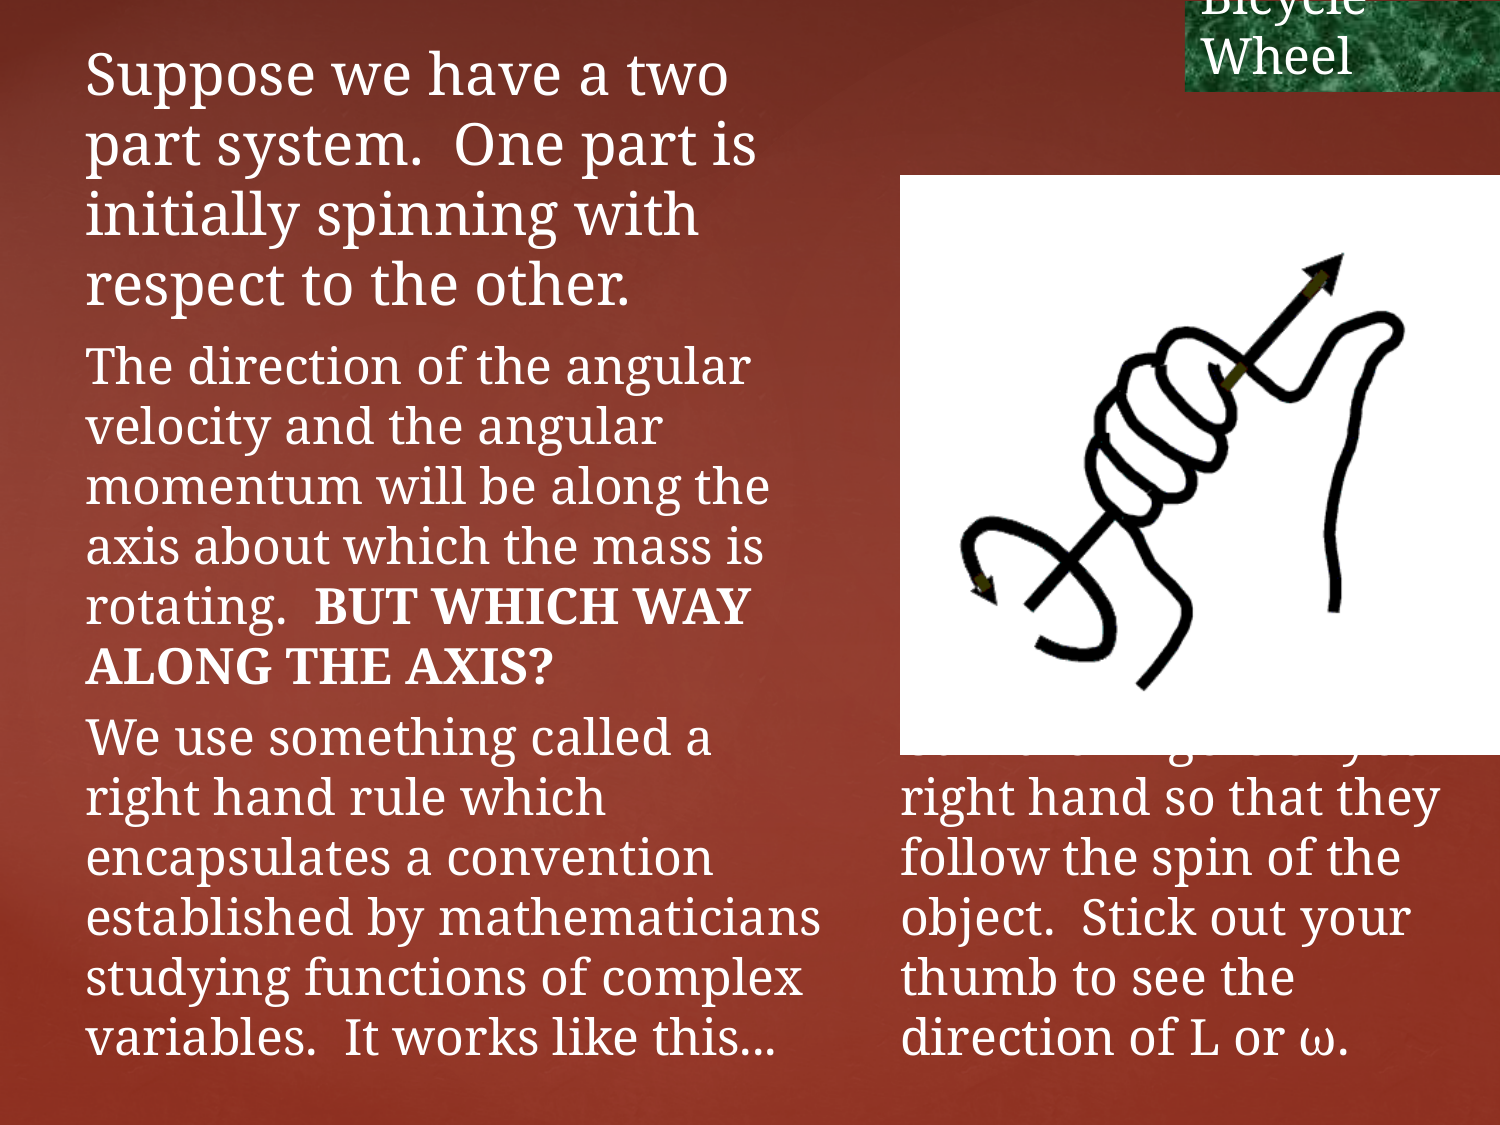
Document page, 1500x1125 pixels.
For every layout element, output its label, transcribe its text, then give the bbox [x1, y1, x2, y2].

text_box We use something called a right hand rule which encapsulates a convention established by mathematicians studying functions of complex variables. It works like this... [70, 779, 851, 1073]
picture [899, 175, 1500, 755]
text_box The direction of the angular velocity and the angular momentum will be along the axis about which the mass is rotating. BUT WHICH WAY ALONG THE AXIS? [70, 402, 836, 703]
text_box Bicycle Wheel [1184, 1, 1500, 92]
text_box Curl the fingers of your right hand so that they follow the spin of the object. Stick out your thumb to see the direction of L or ω. [884, 754, 1485, 1073]
text_box Suppose we have a two part system. One part is initially spinning with respect to the other. [70, 46, 813, 325]
